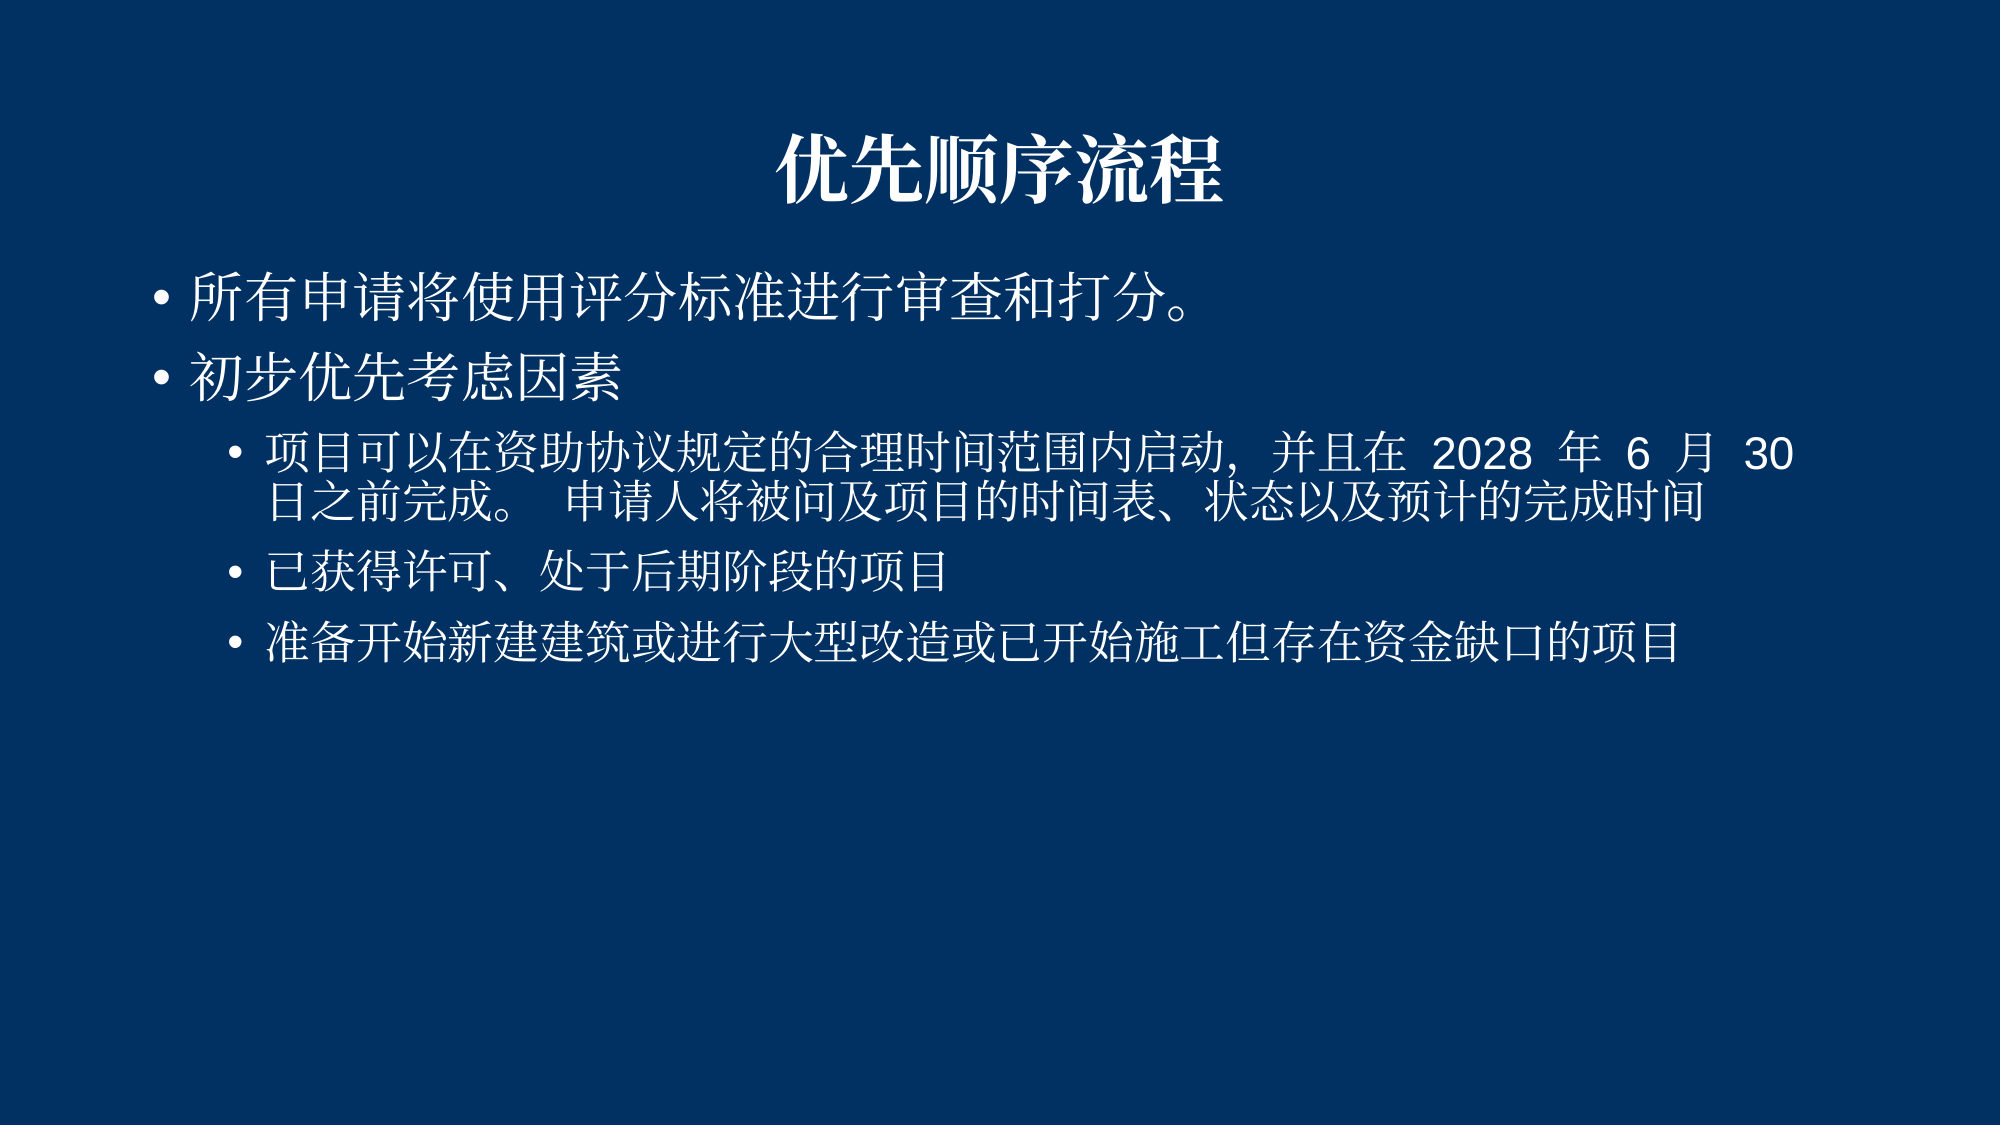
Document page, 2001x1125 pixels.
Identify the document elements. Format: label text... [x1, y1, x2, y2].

title 优先顺序流程 [137, 64, 1863, 263]
list 所有申请将使用评分标准进行审查和打分。 初步优先考虑因素 项目可以在资助协议规定的合理时间范围内启动，并且在 2028 年 6 月 30 日之前完成。 申请人将被问及项目的时间表、状态以及预计的完成时间 已获得许可、处于后期阶段的项目 准备开始新建建筑或进行大型改造或已开始施工但存在资金缺口的项目 [137, 263, 1863, 917]
